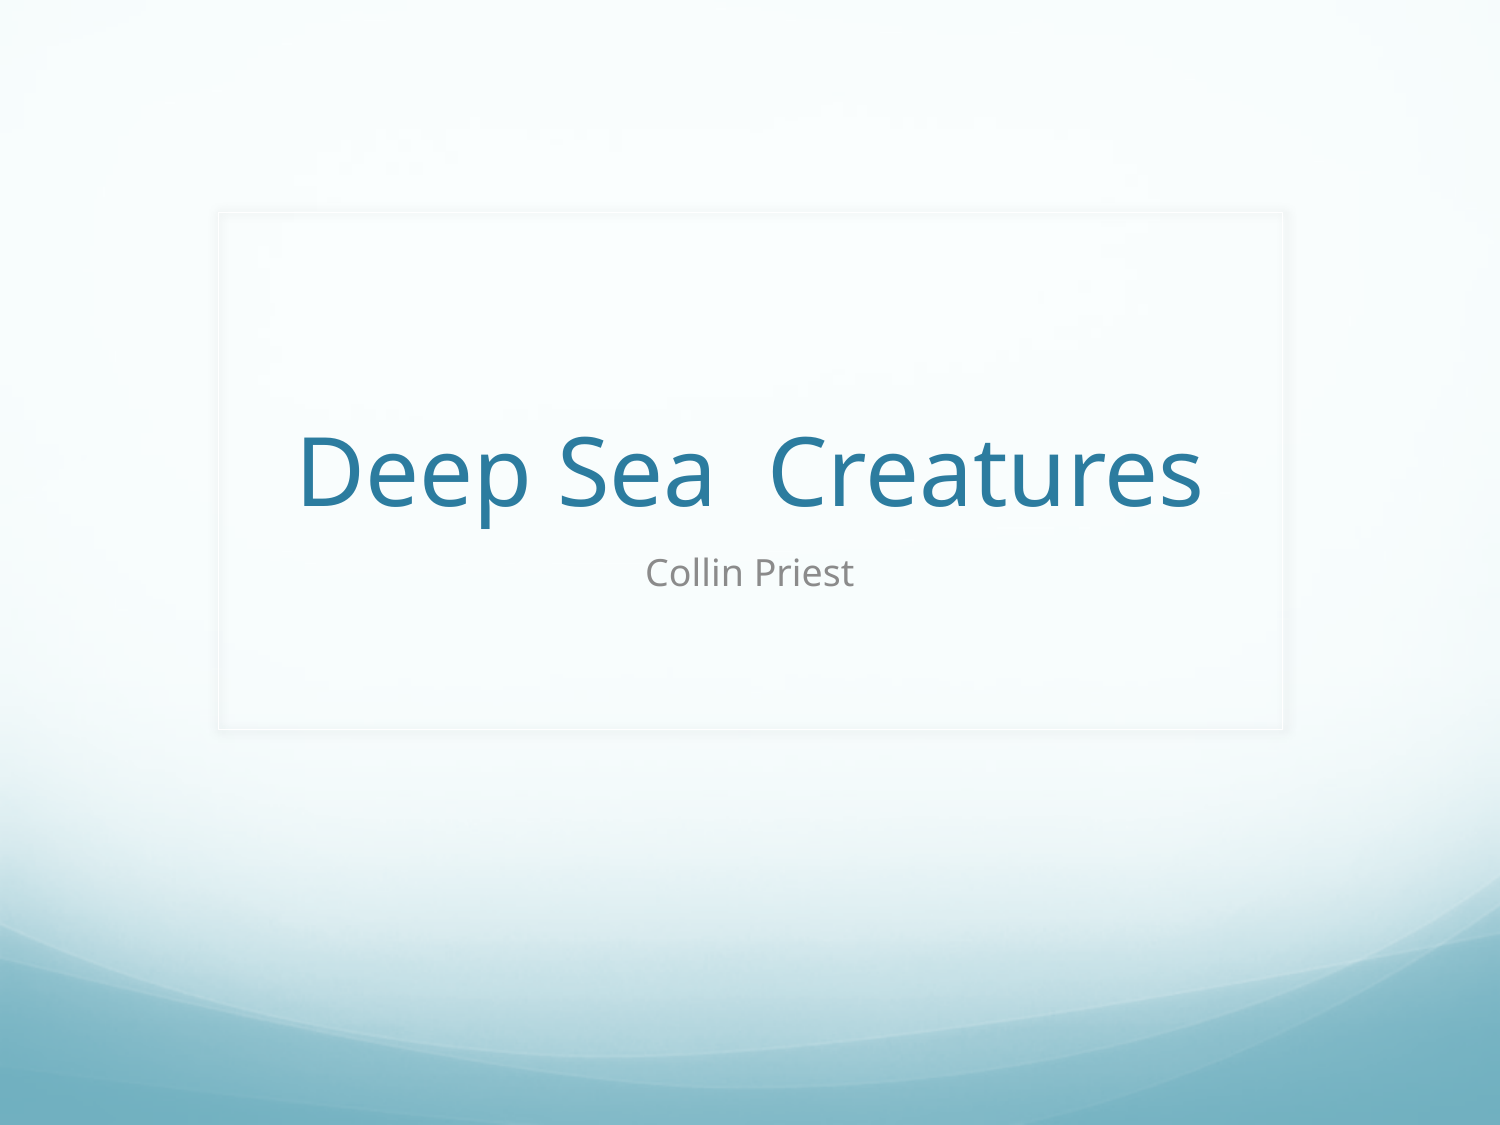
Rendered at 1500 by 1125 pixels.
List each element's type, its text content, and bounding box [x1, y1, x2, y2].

title Deep Sea Creatures [217, 249, 1283, 533]
subtitle Collin Priest [217, 541, 1283, 692]
